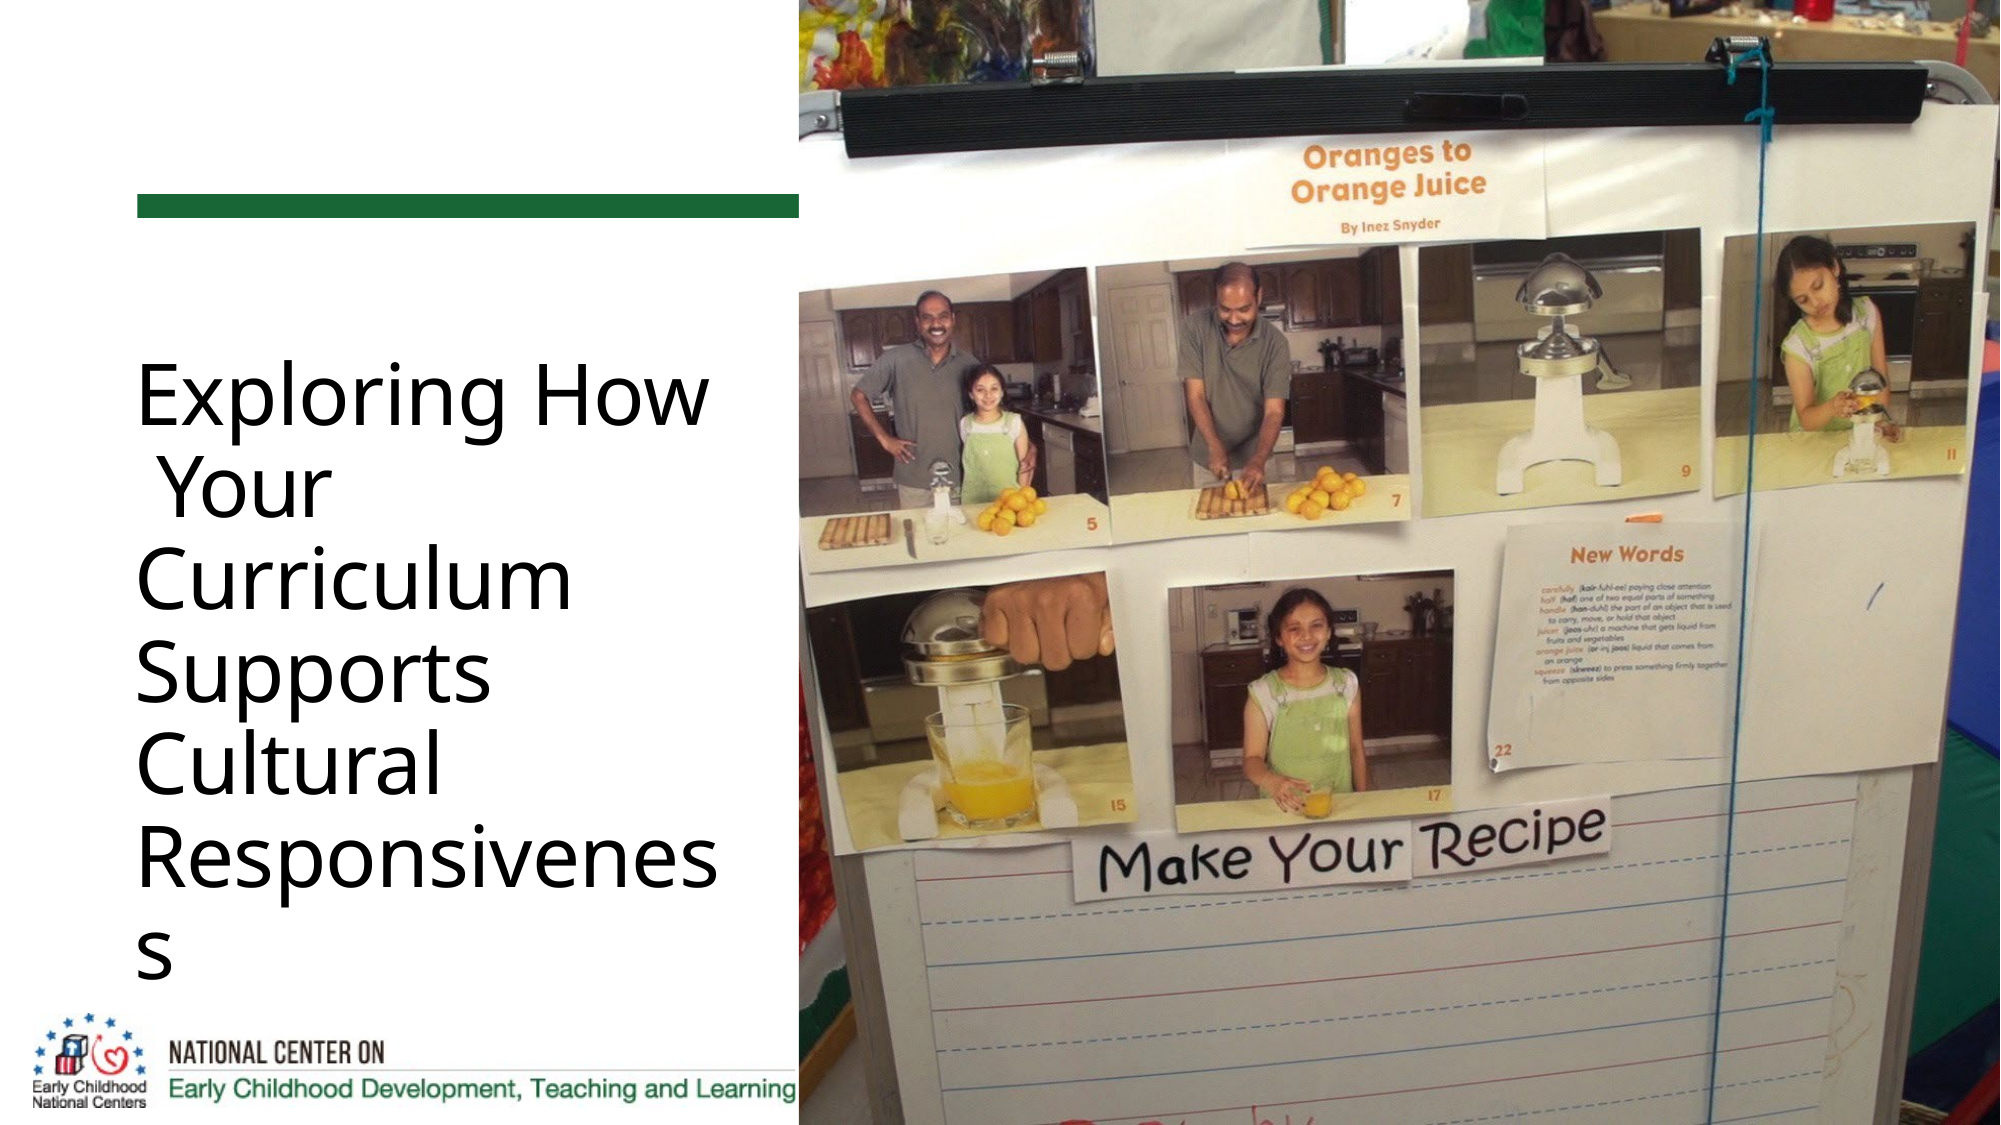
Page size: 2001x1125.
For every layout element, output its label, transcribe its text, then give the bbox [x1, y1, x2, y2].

title Exploring How Your Curriculum Supports Cultural Responsiveness [132, 336, 722, 997]
picture [137, 194, 798, 218]
picture [33, 1013, 796, 1108]
text_box [798, 0, 2000, 1125]
